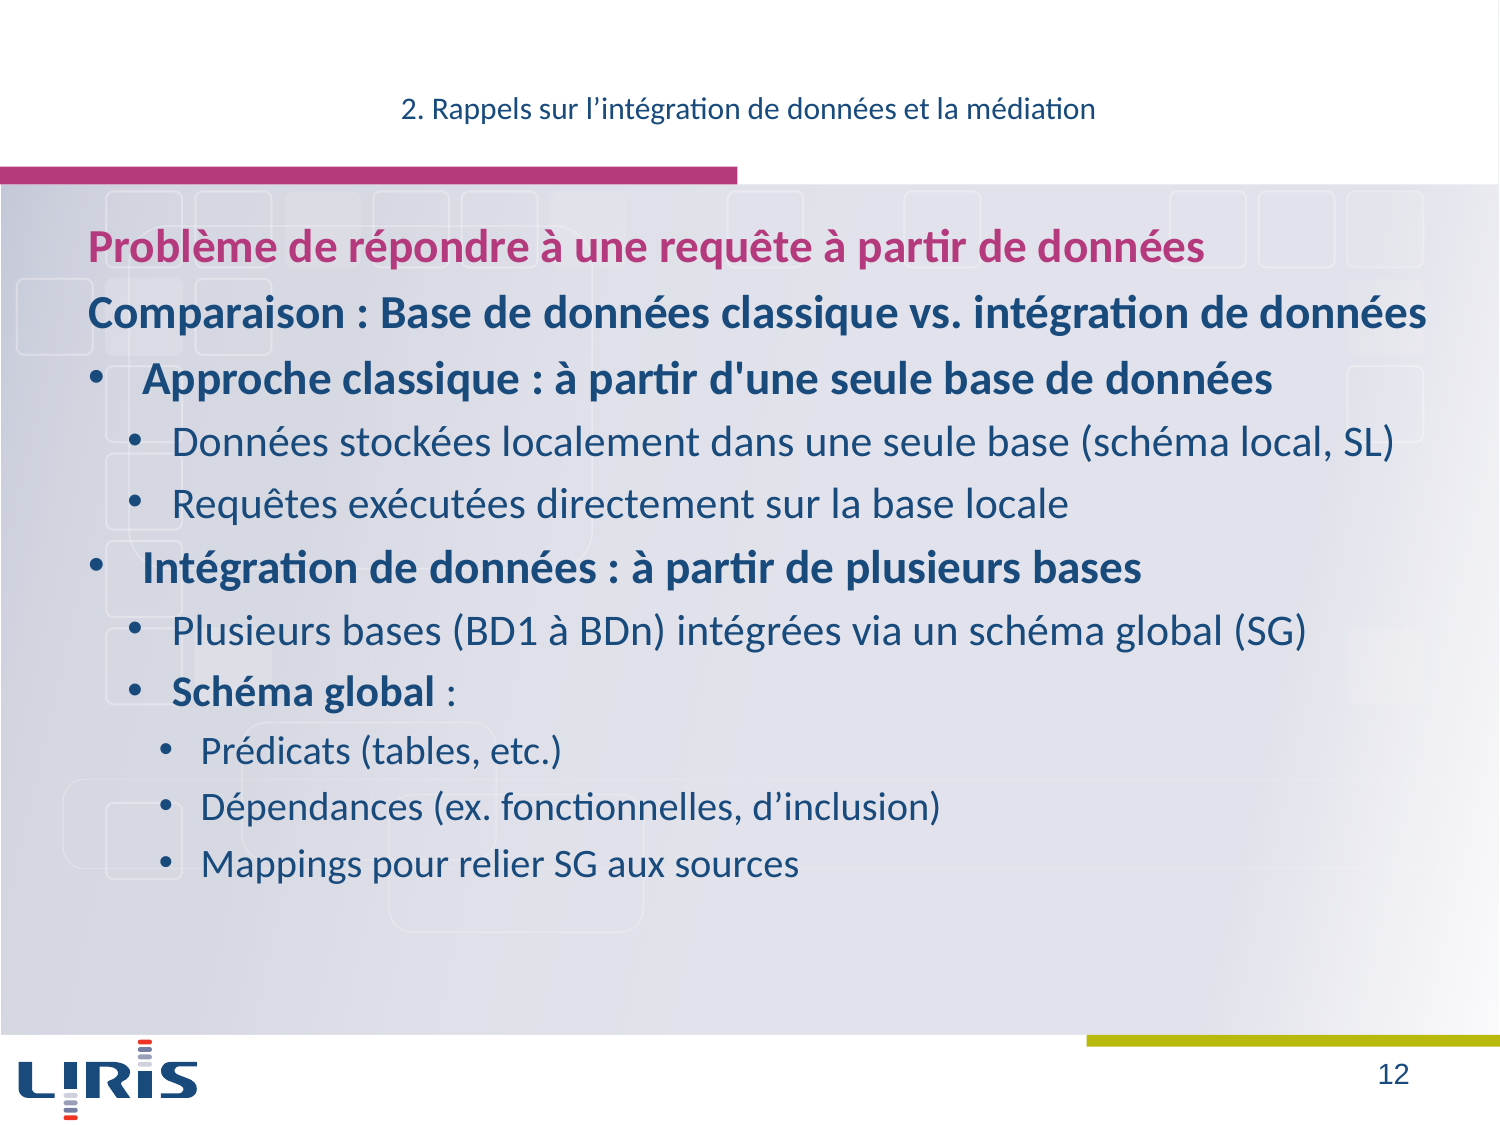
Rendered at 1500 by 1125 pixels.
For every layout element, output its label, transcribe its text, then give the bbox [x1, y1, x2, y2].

list Problème de répondre à une requête à partir de données Comparaison : Base de données classique vs. intégration de données Approche classique : à partir d'une seule base de données Données stockées localement dans une seule base (schéma local, SL) Requêtes exécutées directement sur la base locale Intégration de données : à partir de plusieurs bases Plusieurs bases (BD1 à BDn) intégrées via un schéma global (SG) Schéma global : Prédicats (tables, etc.) Dépendances (ex. fonctionnelles, d’inclusion) Mappings pour relier SG aux sources [73, 208, 1452, 1012]
picture [1, 185, 1499, 1034]
slide_number 12 [1230, 1042, 1425, 1103]
title 2. Rappels sur l’intégration de données et la médiation [73, 79, 1424, 172]
